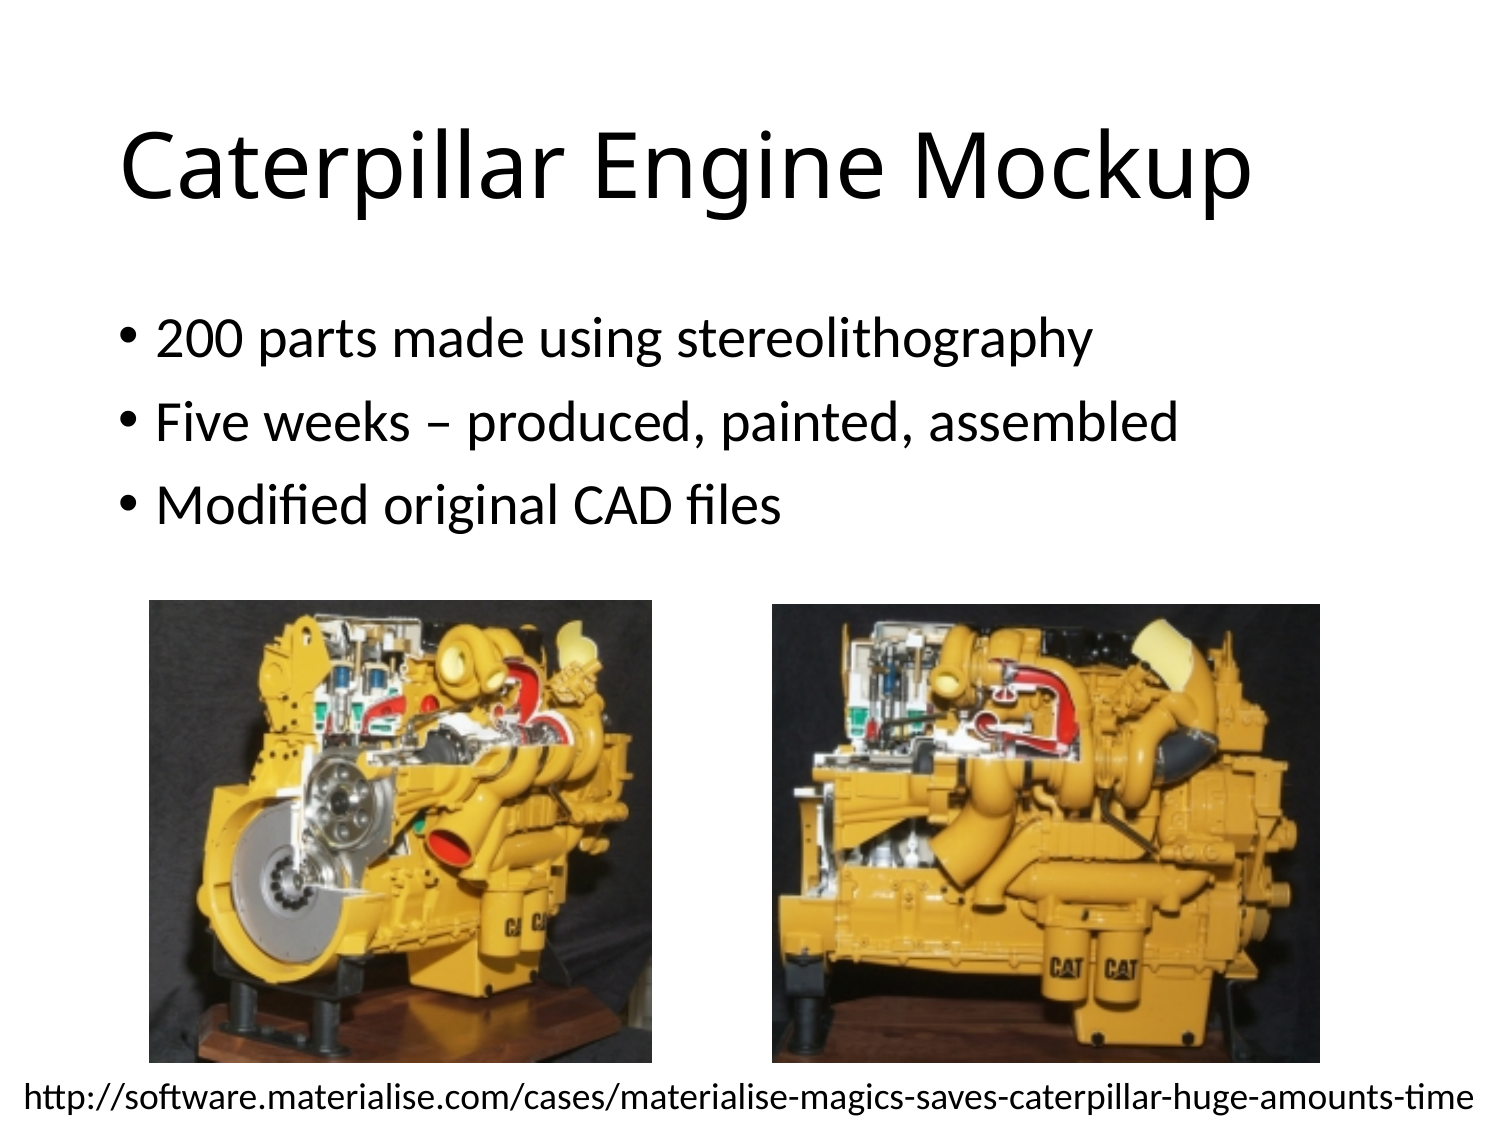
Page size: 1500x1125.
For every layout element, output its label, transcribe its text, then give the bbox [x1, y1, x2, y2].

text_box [149, 600, 1320, 1063]
text_box http://software.materialise.com/cases/materialise-magics-saves-caterpillar-huge-amounts-time [8, 1064, 1491, 1125]
list 200 parts made using stereolithography Five weeks – produced, painted, assembled Modified original CAD files [103, 299, 1397, 1014]
title Caterpillar Engine Mockup [103, 59, 1397, 278]
